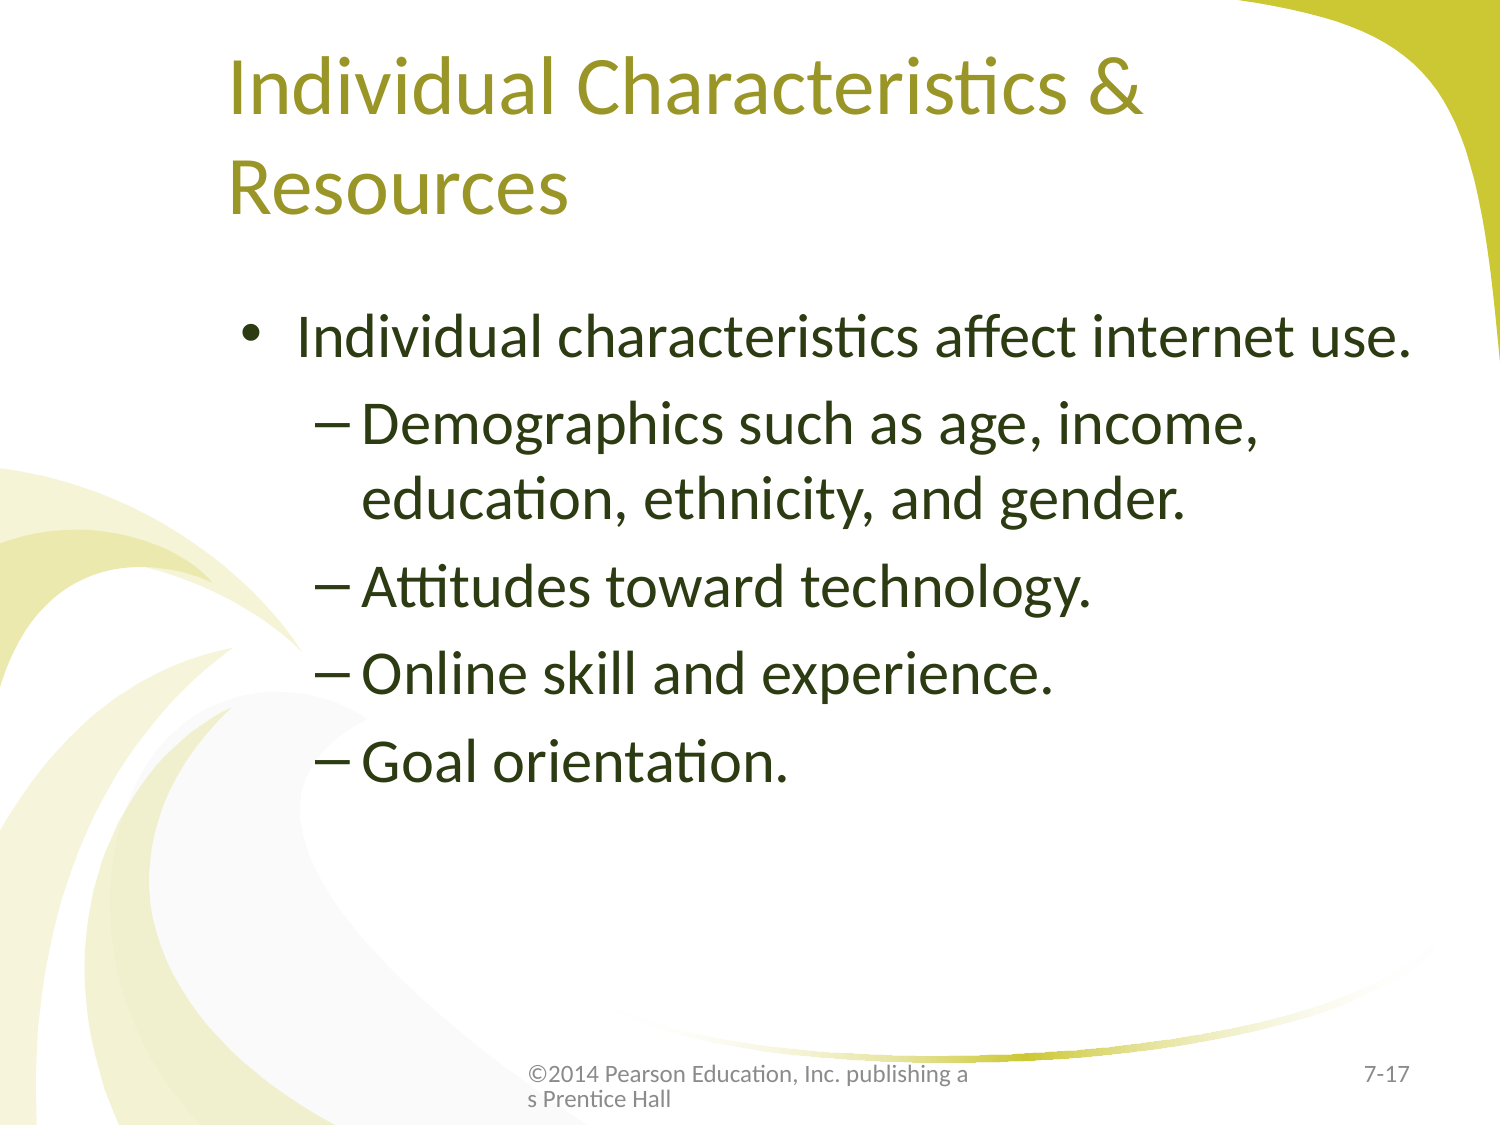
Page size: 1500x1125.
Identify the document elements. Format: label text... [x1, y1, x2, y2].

title Individual Characteristics & Resources [212, 37, 1438, 225]
list Individual characteristics affect internet use. Demographics such as age, income, education, ethnicity, and gender. Attitudes toward technology. Online skill and experience. Goal orientation. [225, 287, 1438, 1000]
slide_number 7-17 [1074, 1042, 1425, 1103]
footer ©2014 Pearson Education, Inc. publishing as Prentice Hall [512, 1042, 988, 1103]
